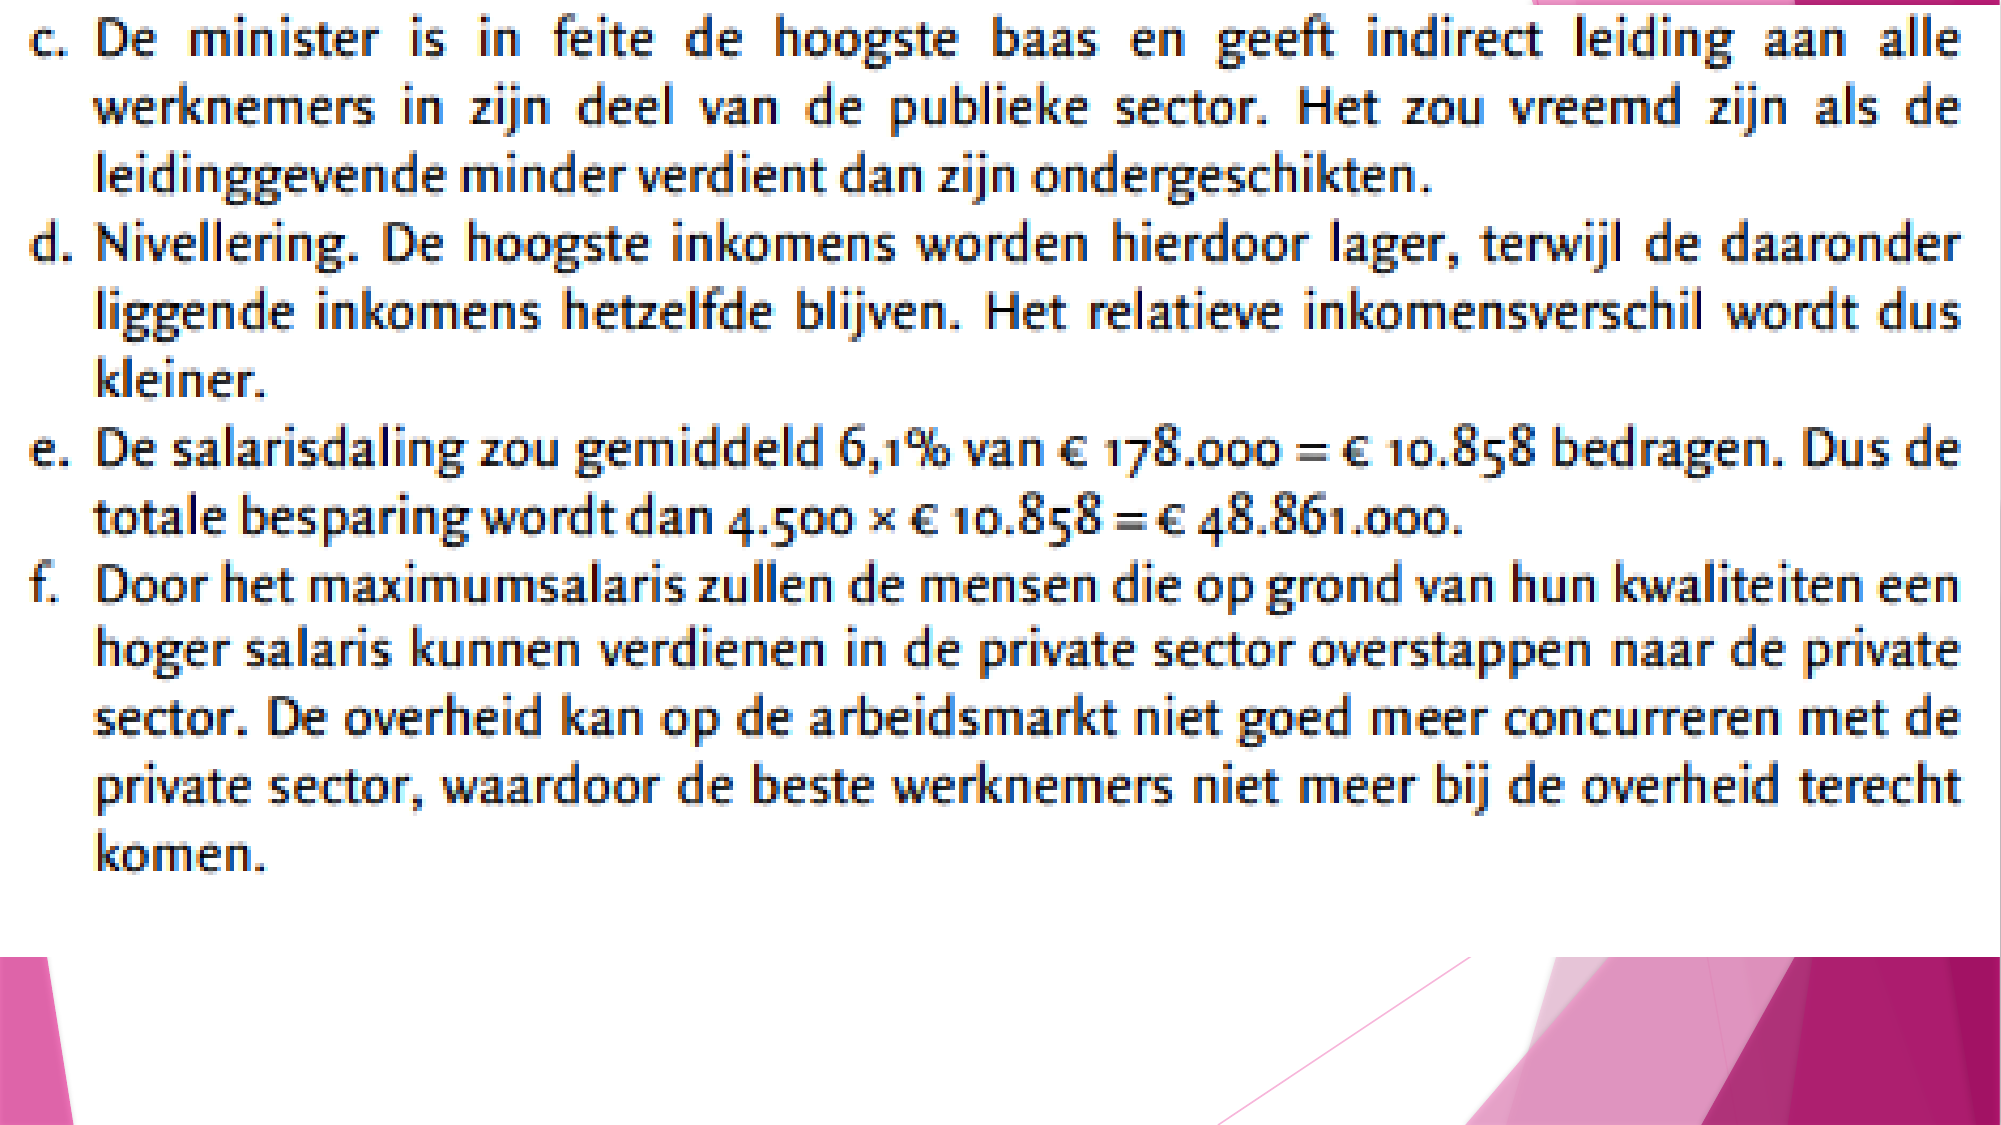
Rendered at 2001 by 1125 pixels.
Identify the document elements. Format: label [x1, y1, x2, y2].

picture [0, 5, 2000, 958]
